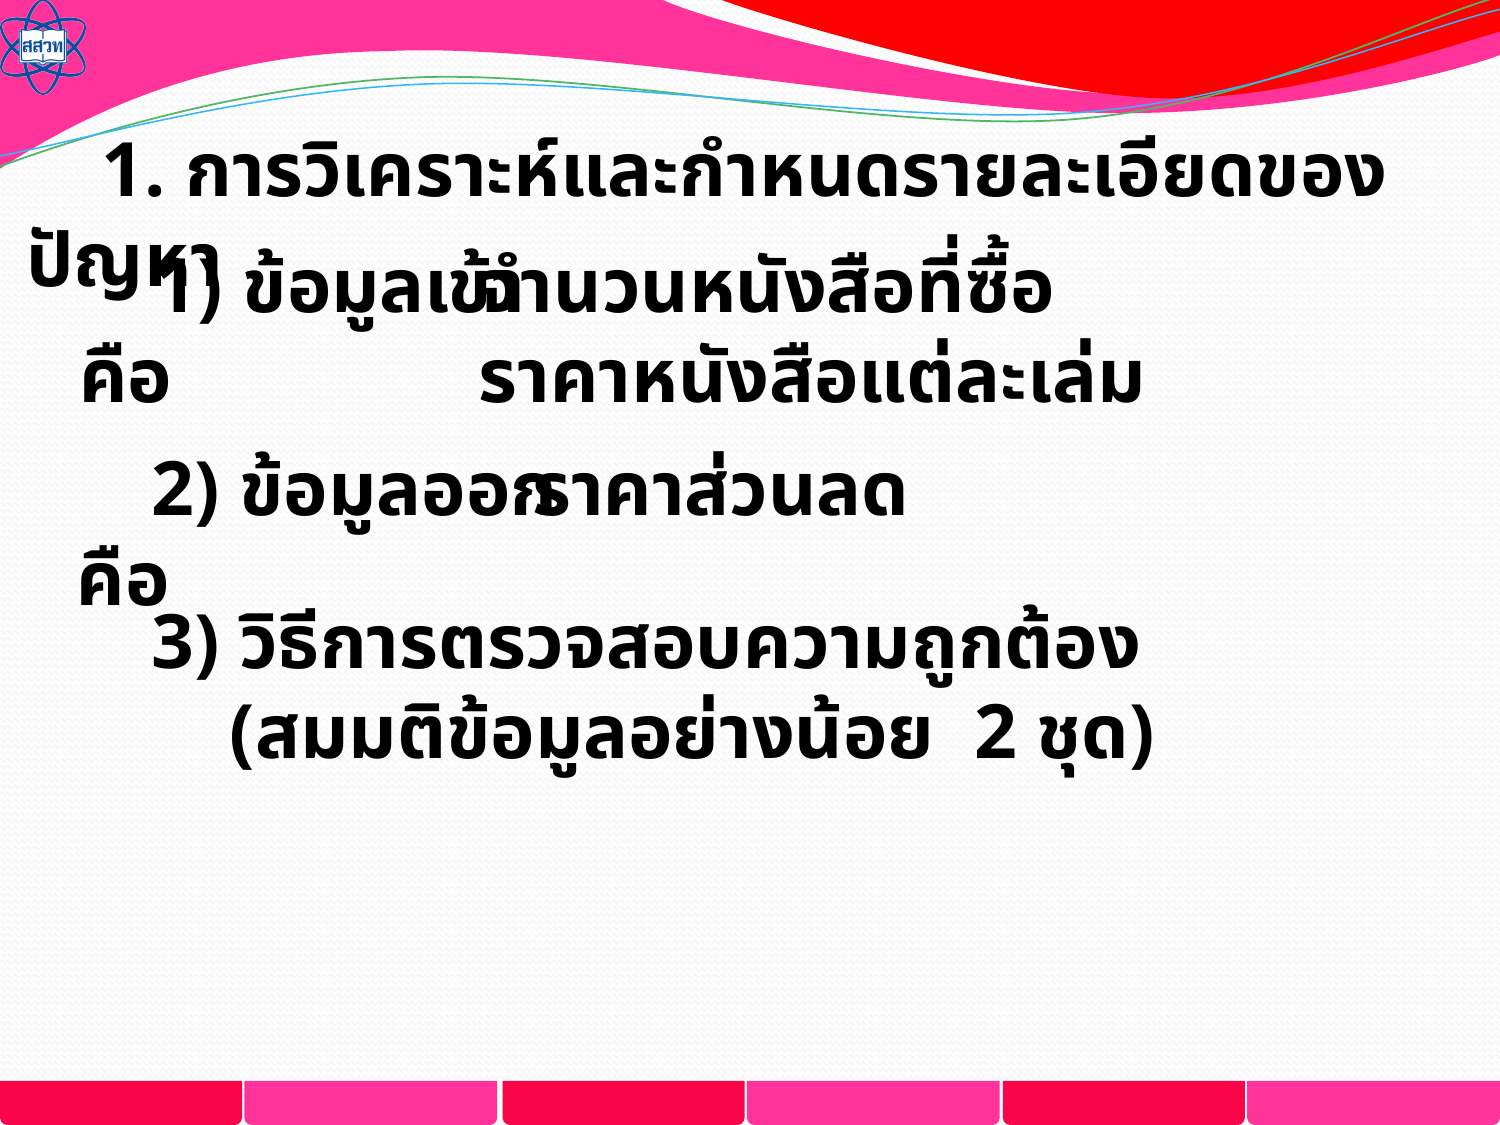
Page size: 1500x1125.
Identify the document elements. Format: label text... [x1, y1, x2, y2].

text_box 2) ข้อมูลออก คือ [61, 432, 653, 586]
text_box จำนวนหนังสือที่ซื้อ ราคาหนังสือแต่ละเล่ม [464, 230, 1162, 425]
text_box ราคาส่วนลด [517, 432, 925, 538]
text_box 1. การวิเคราะห์และกำหนดรายละเอียดของปัญหา [11, 113, 1412, 309]
text_box 1) ข้อมูลเข้า คือ [64, 230, 464, 425]
picture [0, 0, 86, 95]
text_box 3) วิธีการตรวจสอบความถูกต้อง (สมมติข้อมูลอย่างน้อย 2 ชุด) [61, 586, 1456, 782]
